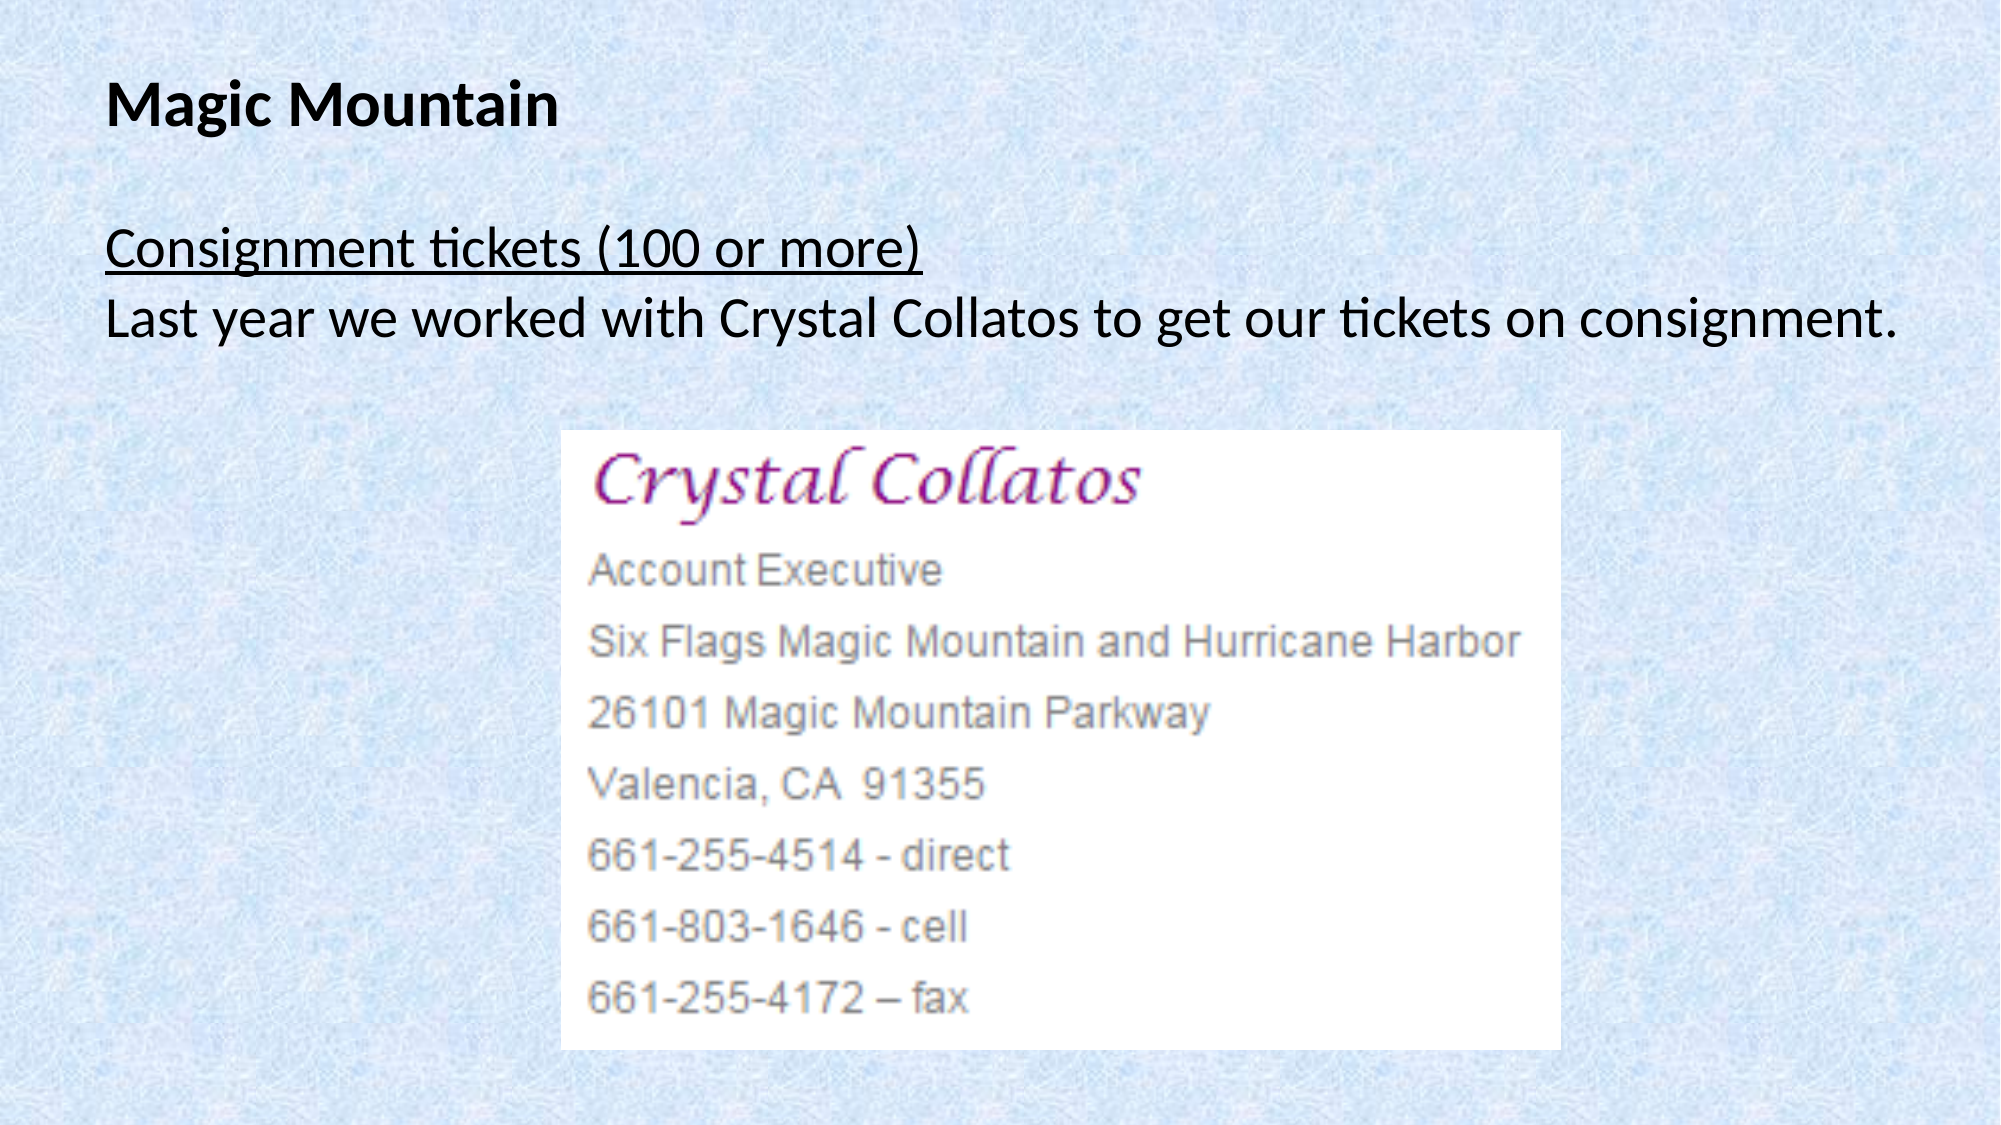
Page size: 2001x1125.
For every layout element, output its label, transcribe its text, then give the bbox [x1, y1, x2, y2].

text_box Magic Mountain Consignment tickets (100 or more) Last year we worked with Crystal Collatos to get our tickets on consignment. [90, 51, 1955, 427]
picture [0, 0, 2001, 1125]
